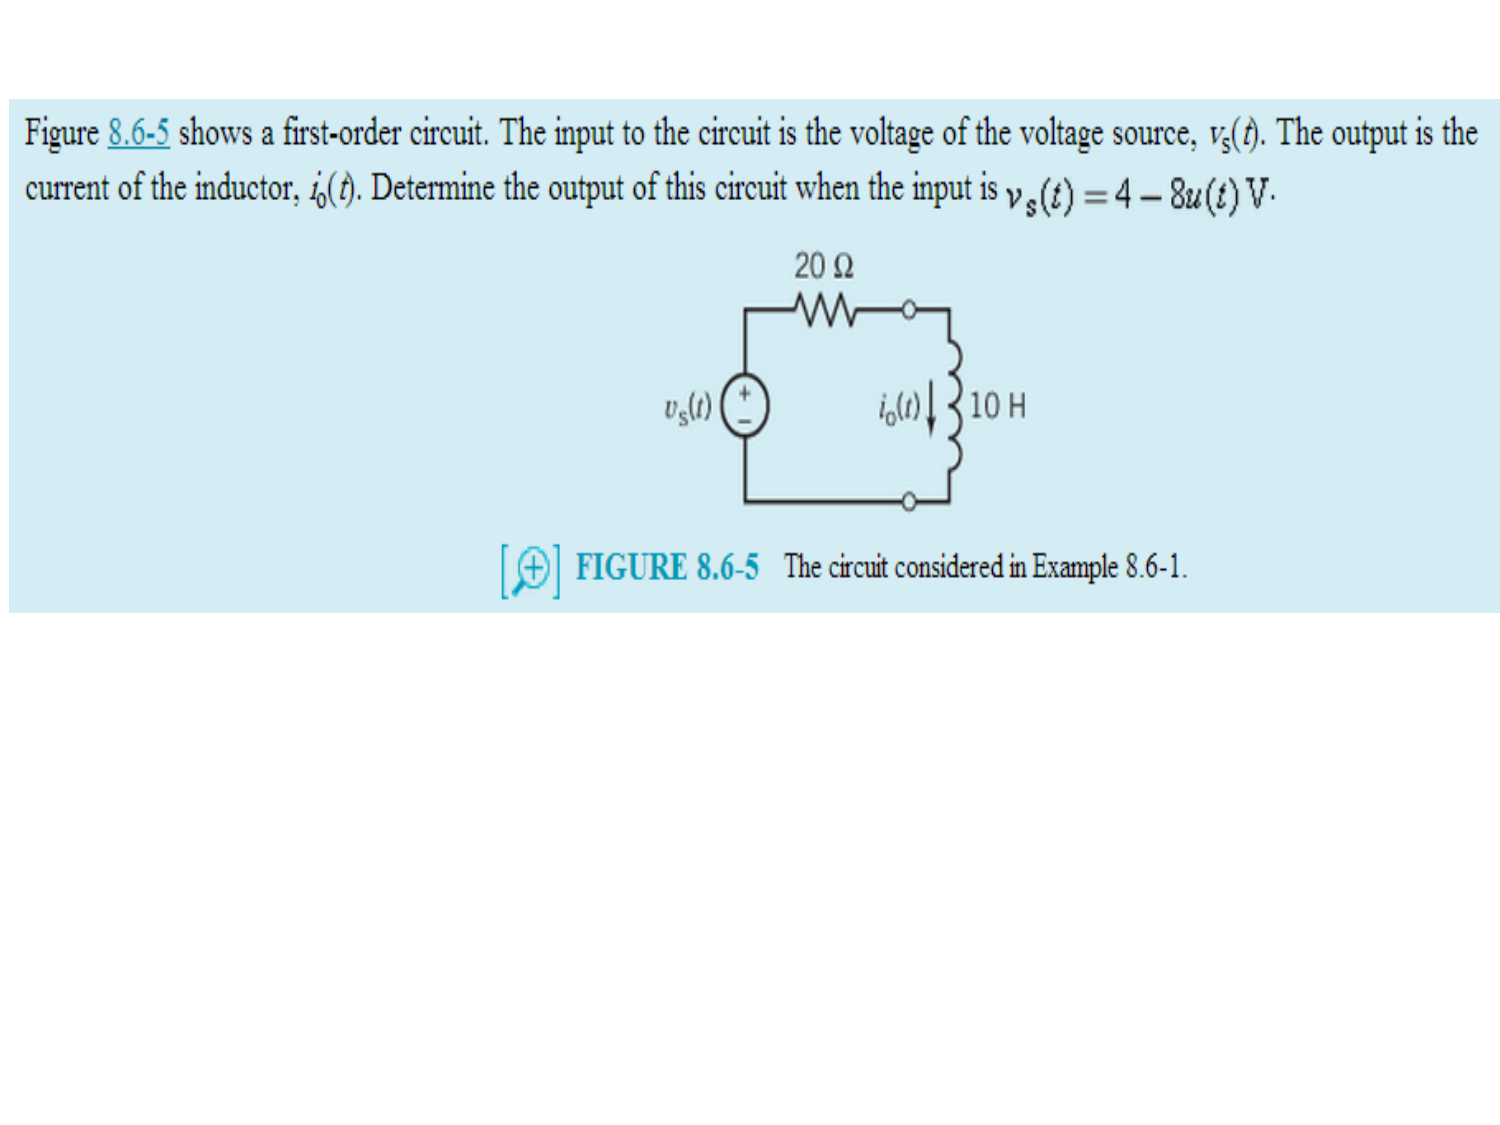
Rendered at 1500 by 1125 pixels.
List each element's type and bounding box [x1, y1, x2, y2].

picture [8, 99, 1500, 613]
